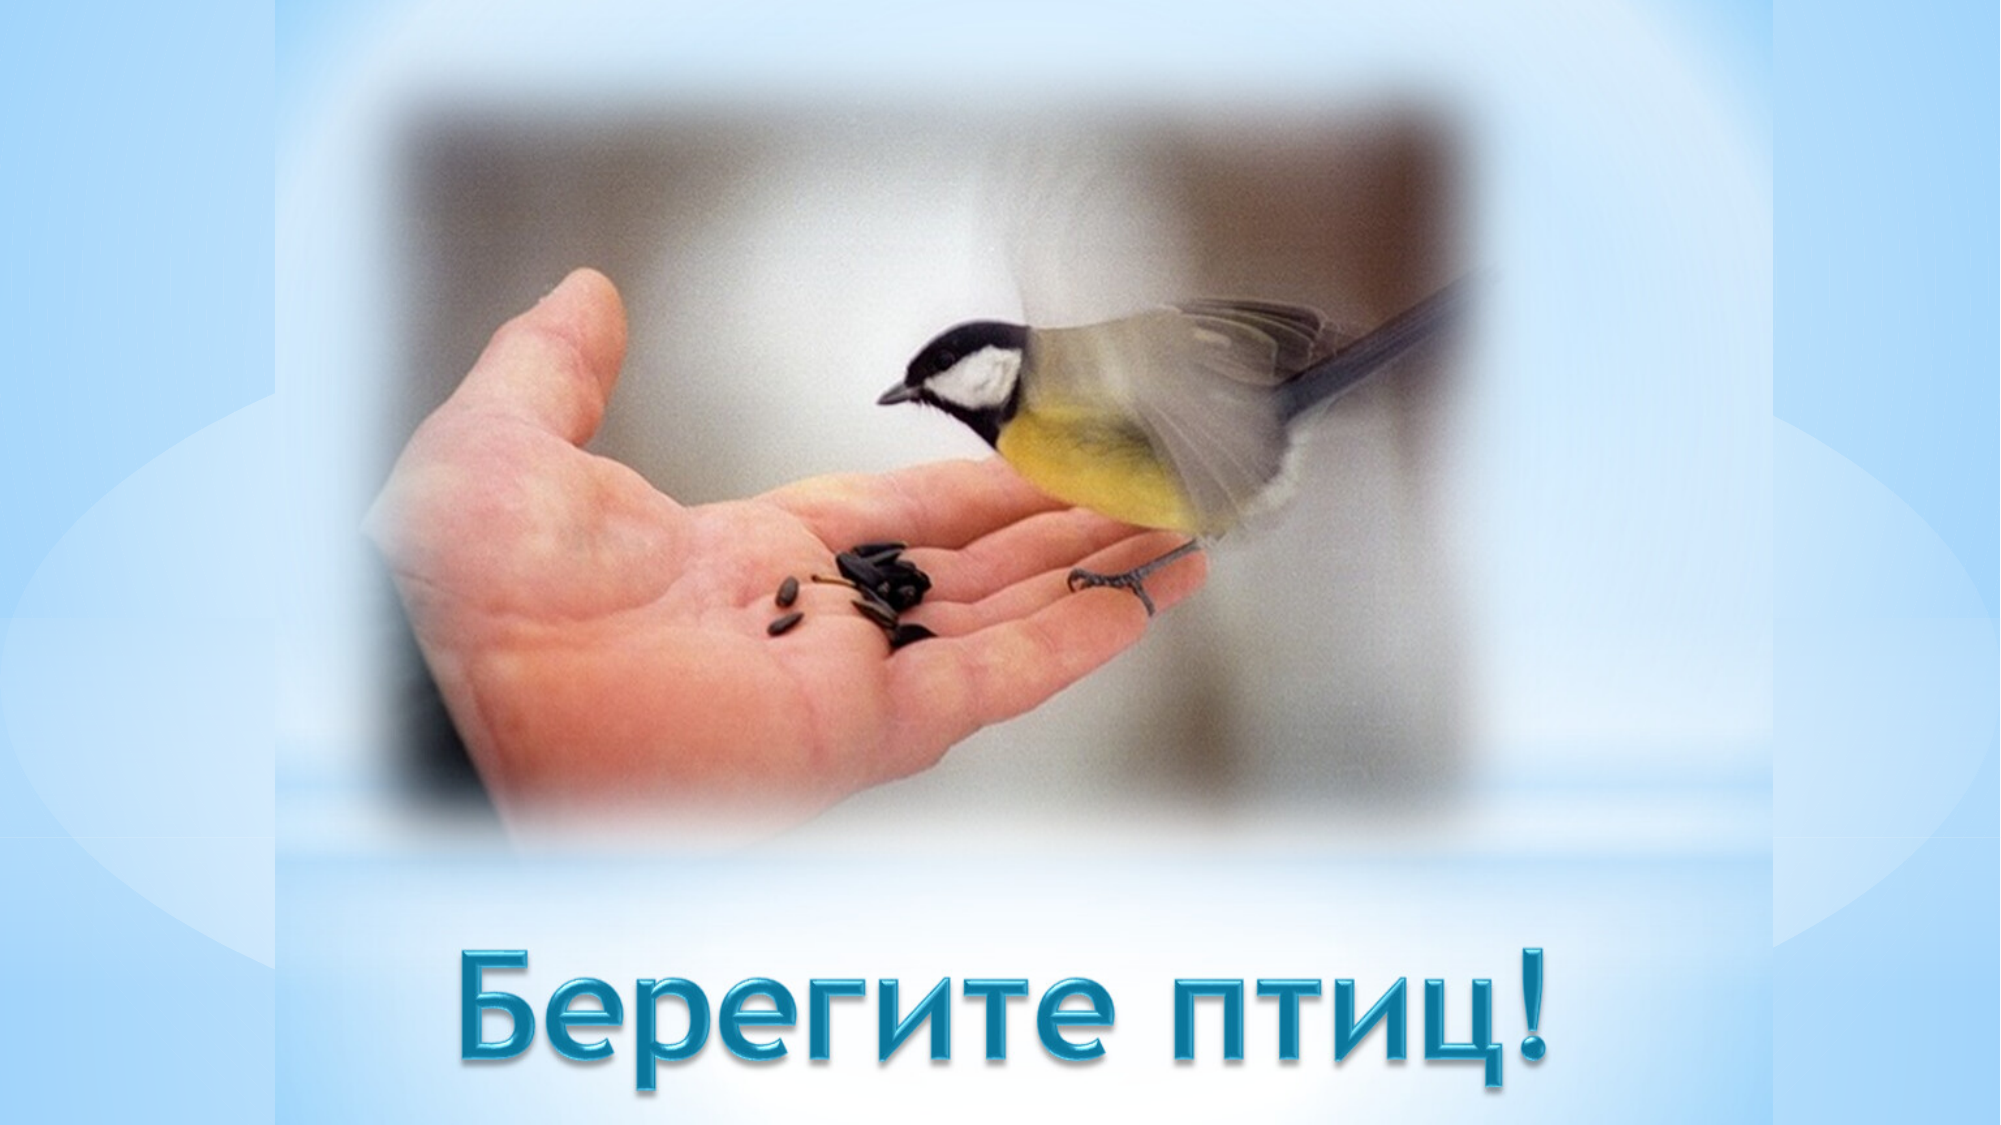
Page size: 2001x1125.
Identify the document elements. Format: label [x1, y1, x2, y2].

list [274, 0, 1773, 1125]
